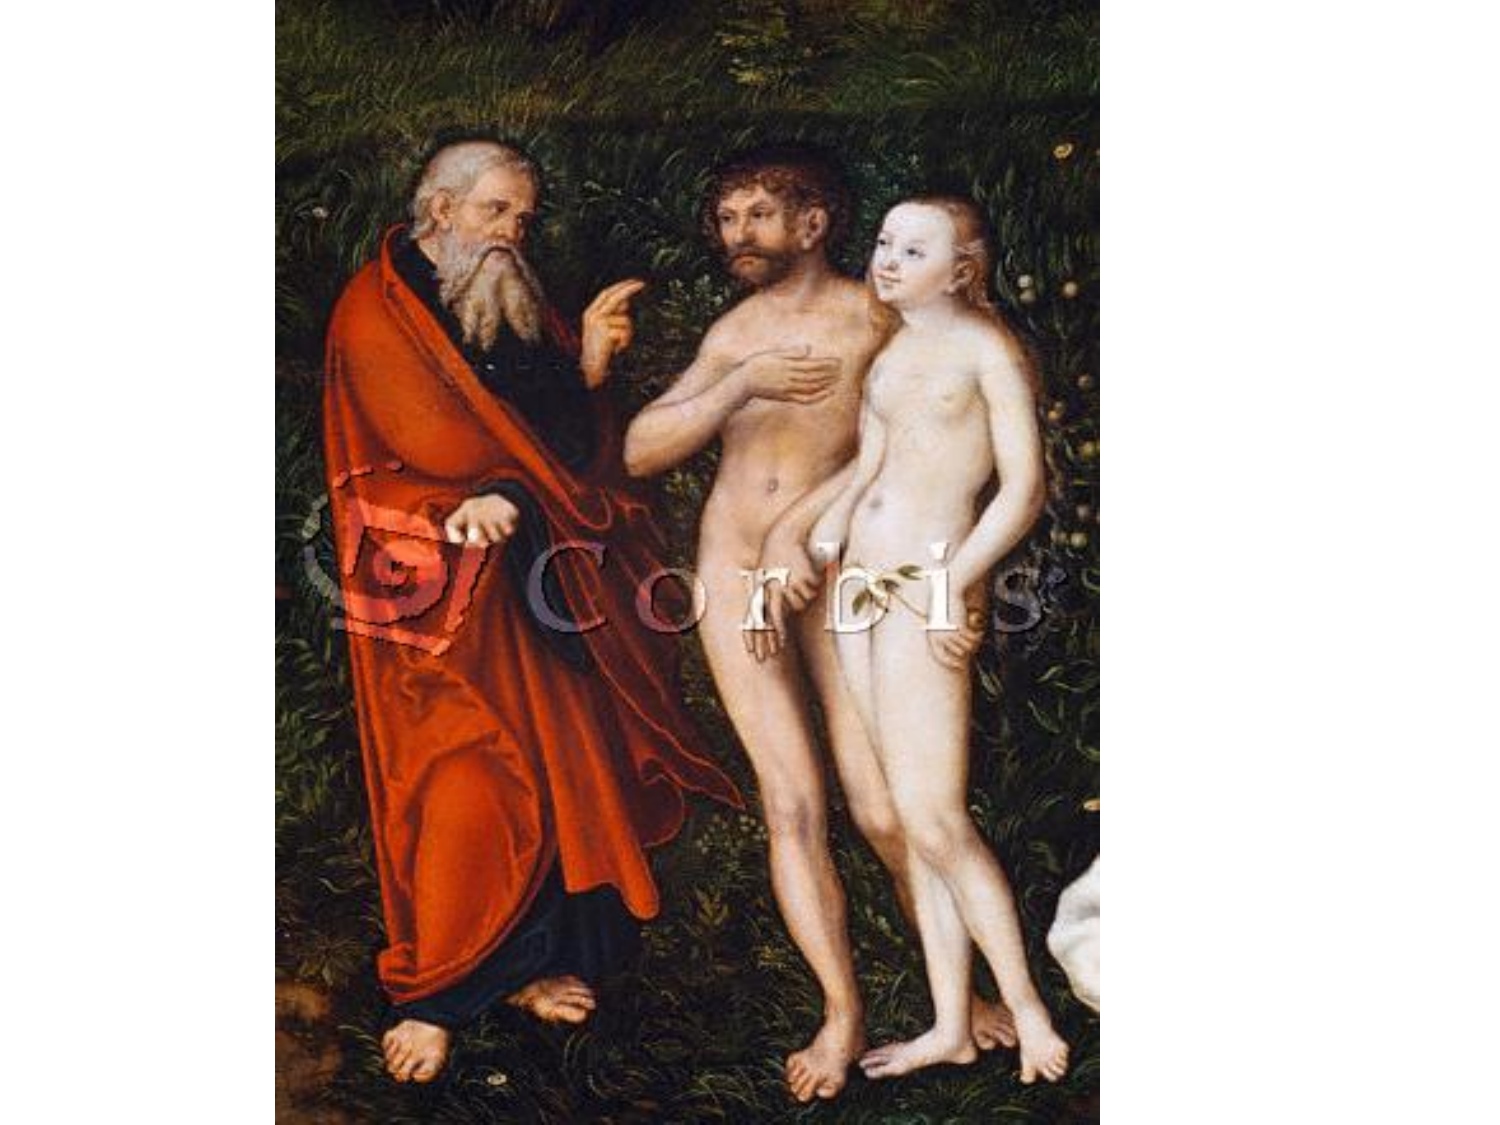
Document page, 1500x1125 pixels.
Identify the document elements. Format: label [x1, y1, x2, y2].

picture [274, 0, 1101, 1125]
